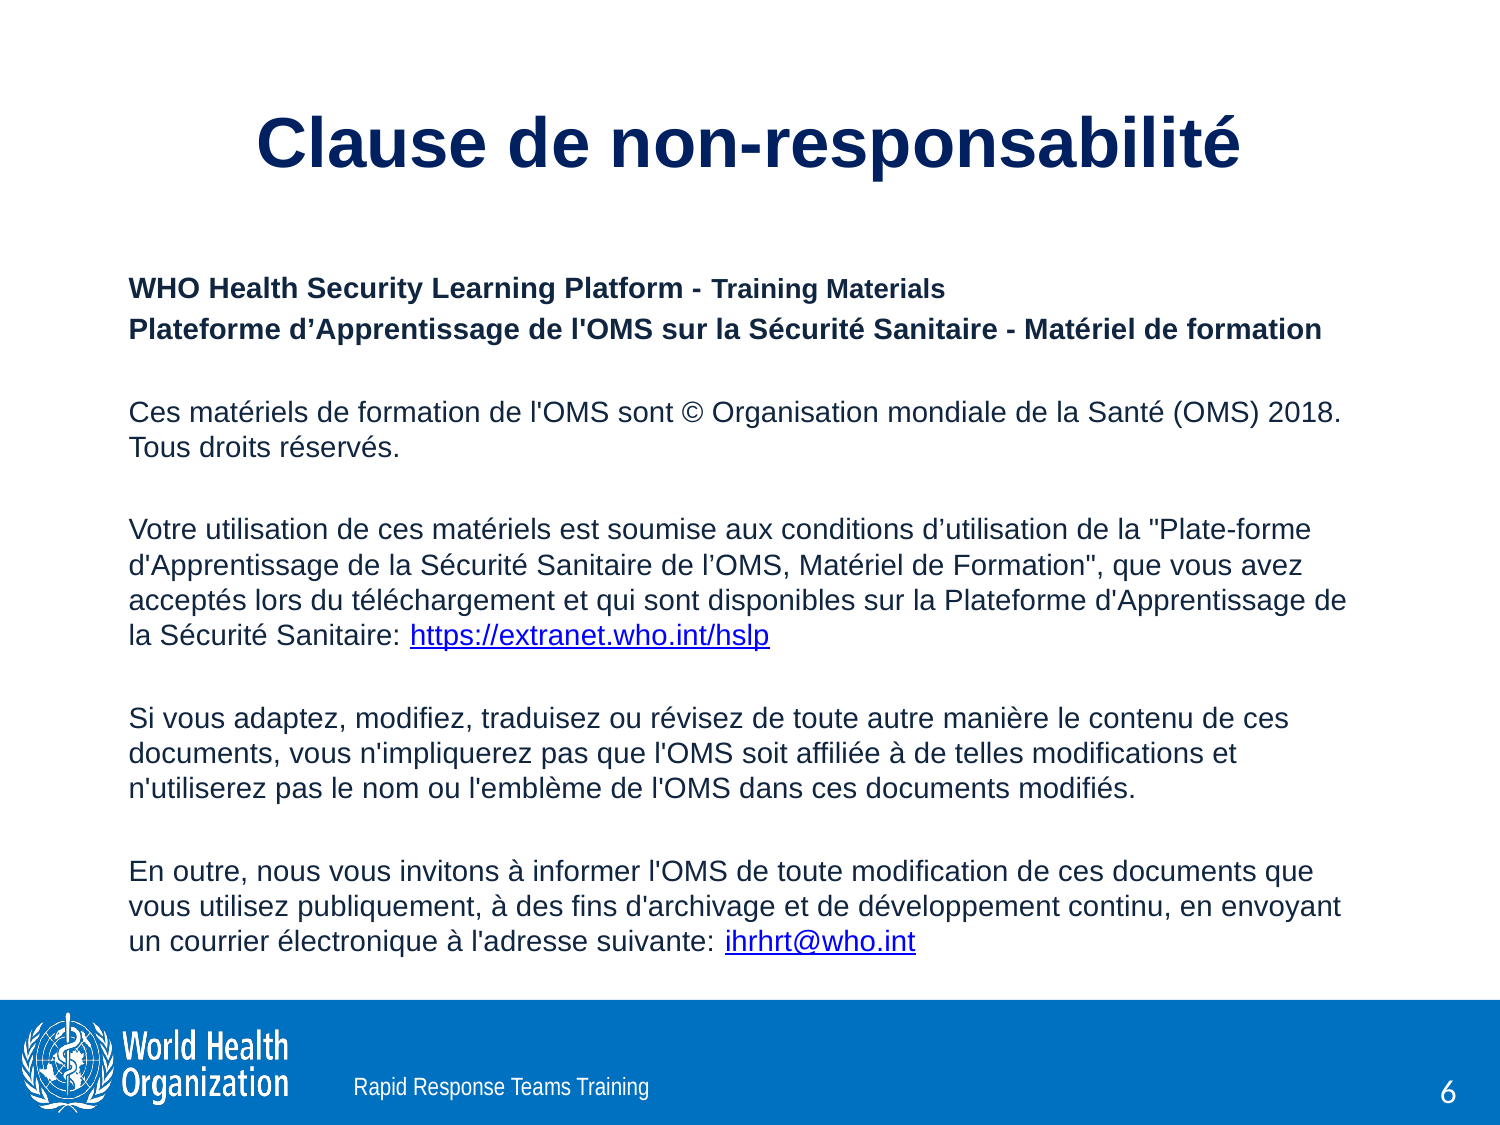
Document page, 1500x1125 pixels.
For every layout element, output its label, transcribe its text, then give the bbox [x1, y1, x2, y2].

picture [21, 1012, 288, 1113]
list WHO Health Security Learning Platform - Training Materials Plateforme d’Apprentissage de l'OMS sur la Sécurité Sanitaire - Matériel de formation Ces matériels de formation de l'OMS sont © Organisation mondiale de la Santé (OMS) 2018. Tous droits réservés. Votre utilisation de ces matériels est soumise aux conditions d’utilisation de la "Plate-forme d'Apprentissage de la Sécurité Sanitaire de l’OMS, Matériel de Formation", que vous avez acceptés lors du téléchargement et qui sont disponibles sur la Plateforme d'Apprentissage de la Sécurité Sanitaire: https://extranet.who.int/hslp Si vous adaptez, modifiez, traduisez ou révisez de toute autre manière le contenu de ces documents, vous n'impliquerez pas que l'OMS soit affiliée à de telles modifications et n'utiliserez pas le nom ou l'emblème de l'OMS dans ces documents modifiés. En outre, nous vous invitons à informer l'OMS de toute modification de ces documents que vous utilisez publiquement, à des fins d'archivage et de développement continu, en envoyant un courrier électronique à l'adresse suivante: ihrhrt@who.int [113, 261, 1387, 962]
title Clause de non-responsabilité [75, 45, 1425, 233]
